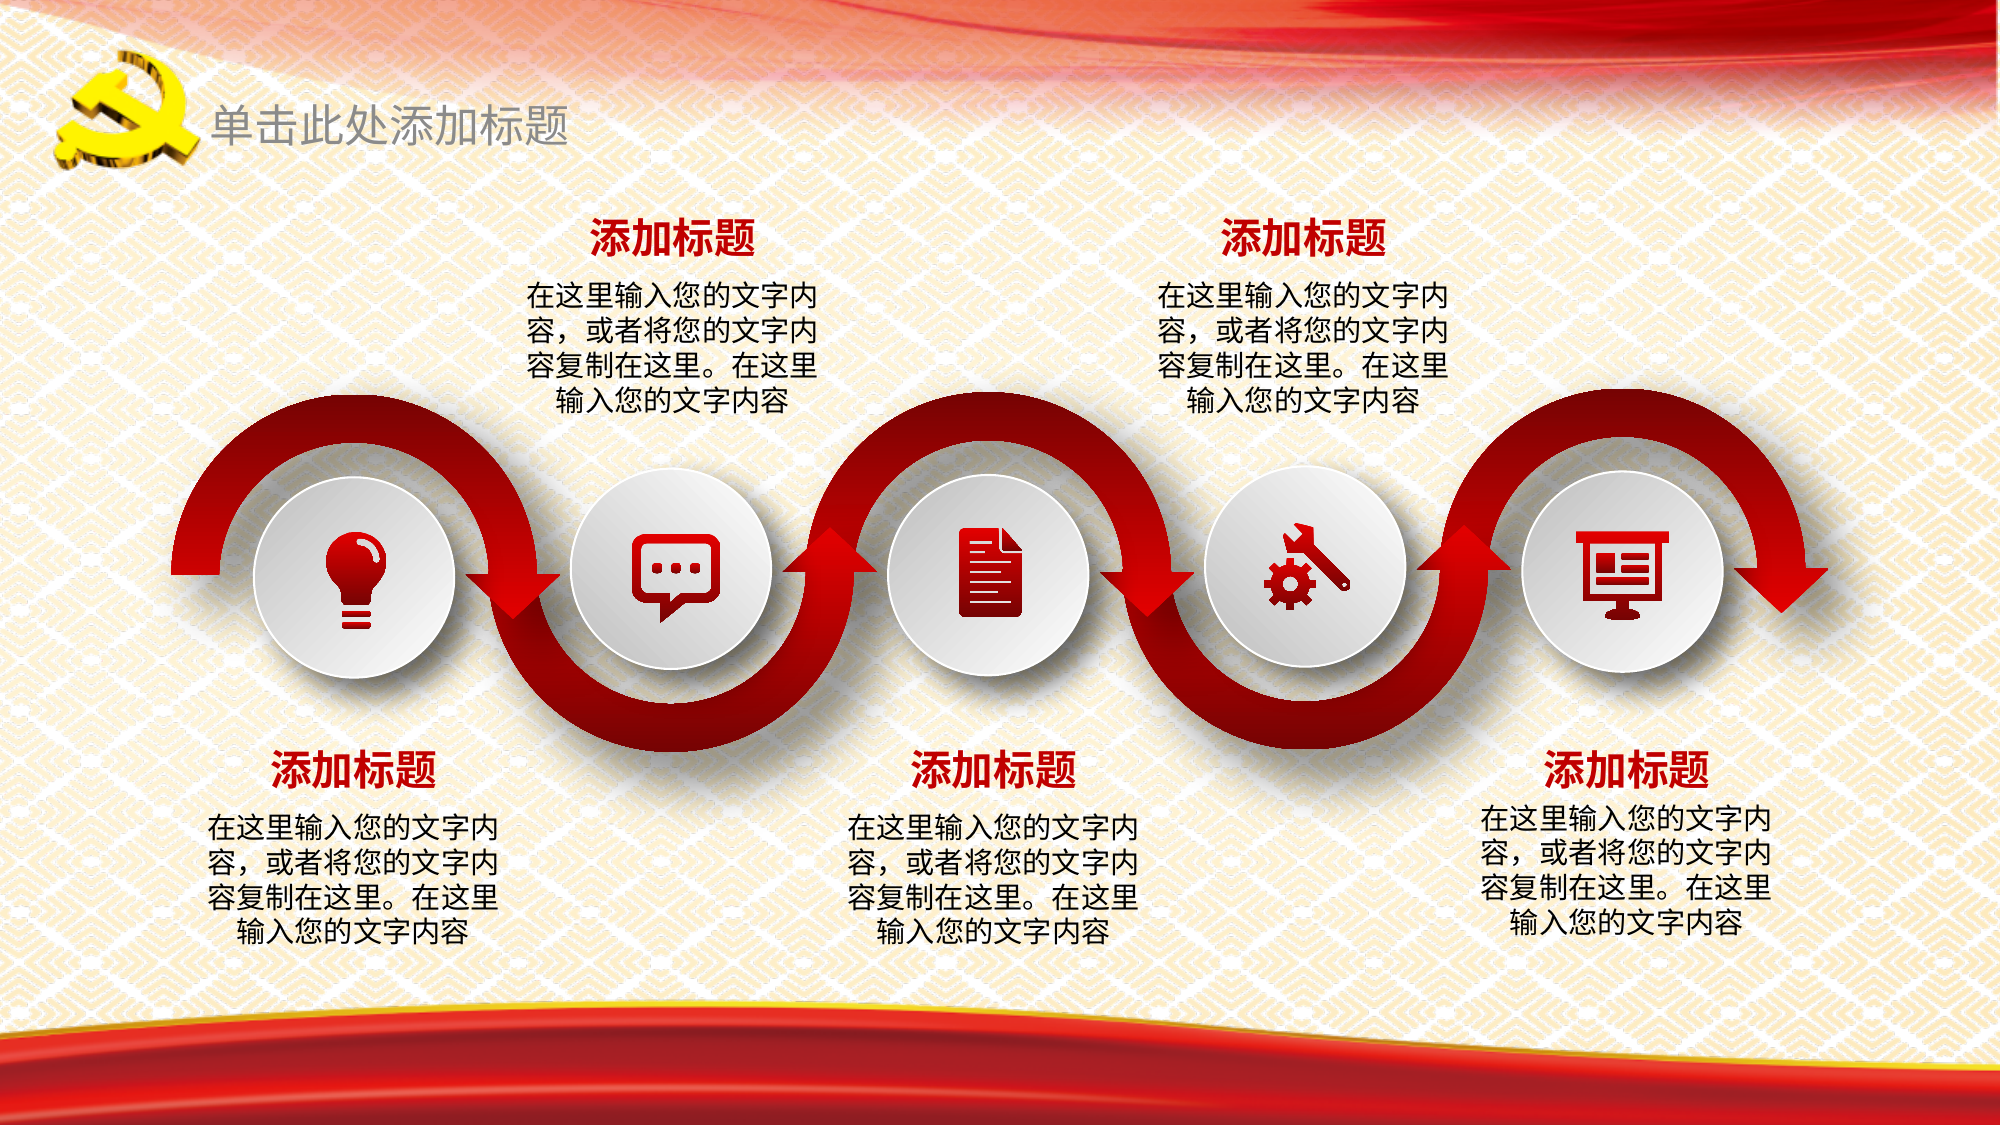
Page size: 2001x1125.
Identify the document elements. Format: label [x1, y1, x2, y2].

text_box [1575, 531, 1670, 620]
text_box [631, 533, 721, 623]
text_box [958, 527, 1022, 617]
text_box [326, 531, 387, 629]
text_box [1264, 522, 1351, 611]
picture [0, 0, 2000, 1125]
